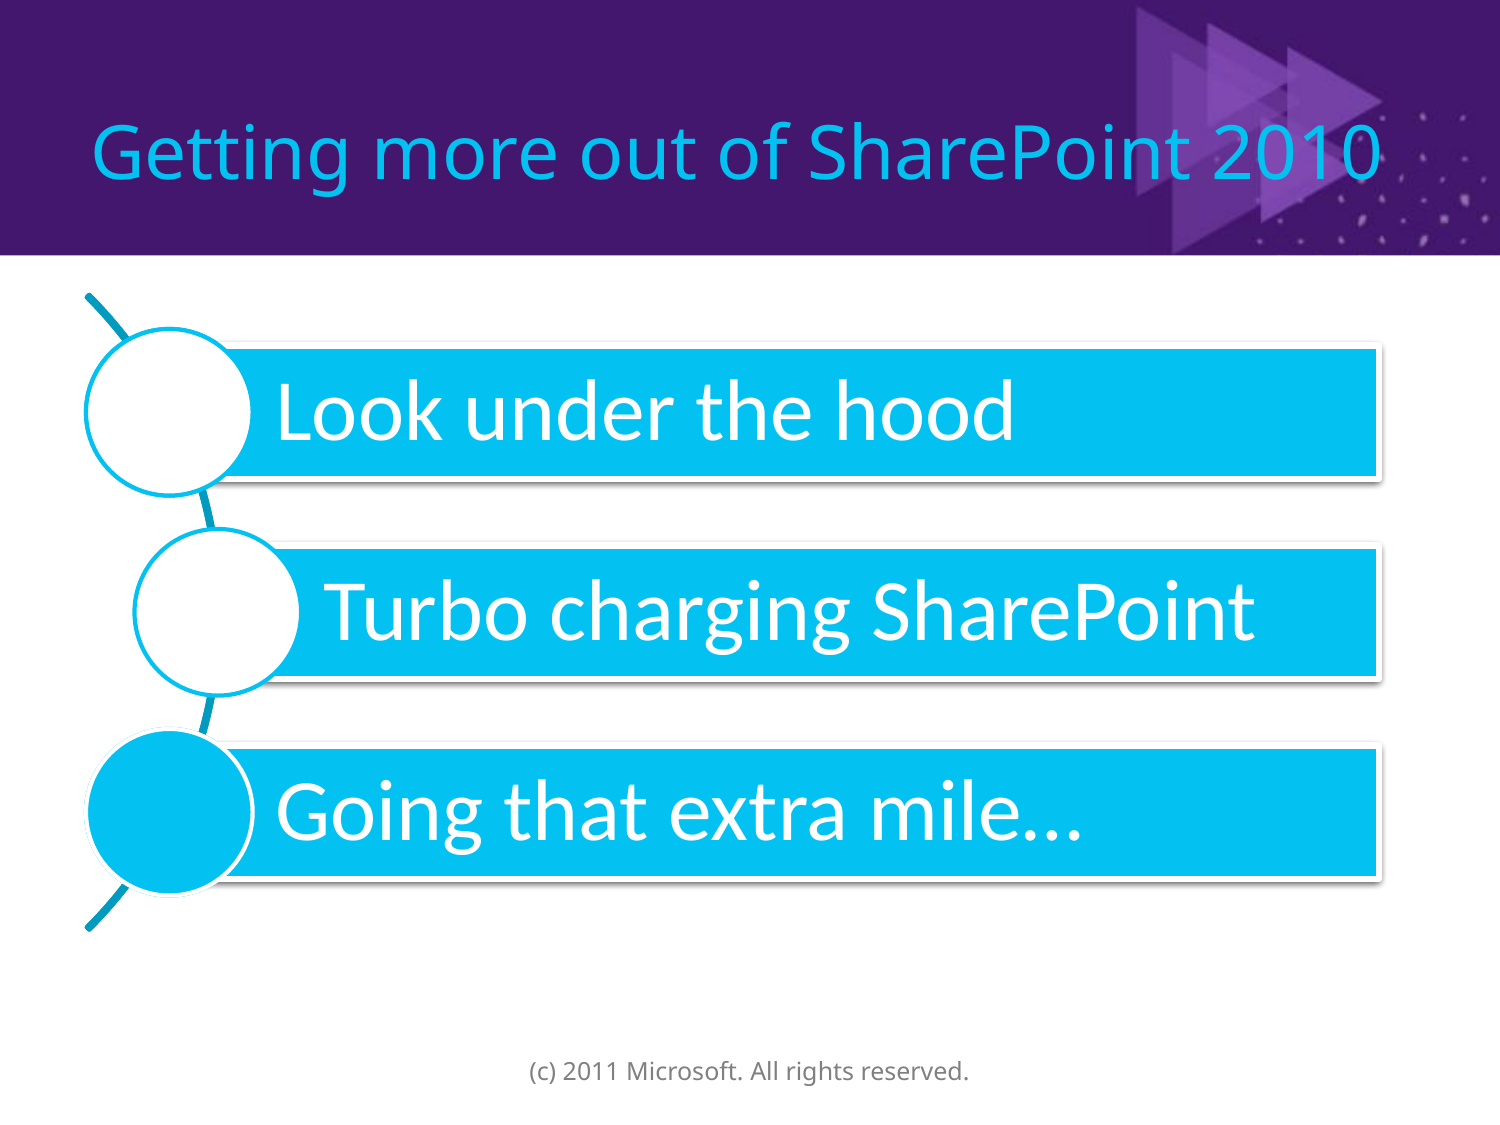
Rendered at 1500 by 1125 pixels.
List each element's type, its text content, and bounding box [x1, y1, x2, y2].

footer (c) 2011 Microsoft. All rights reserved. [512, 1042, 988, 1103]
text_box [76, 278, 1389, 946]
title Getting more out of SharePoint 2010 [75, 56, 1425, 244]
picture [0, 0, 1500, 255]
